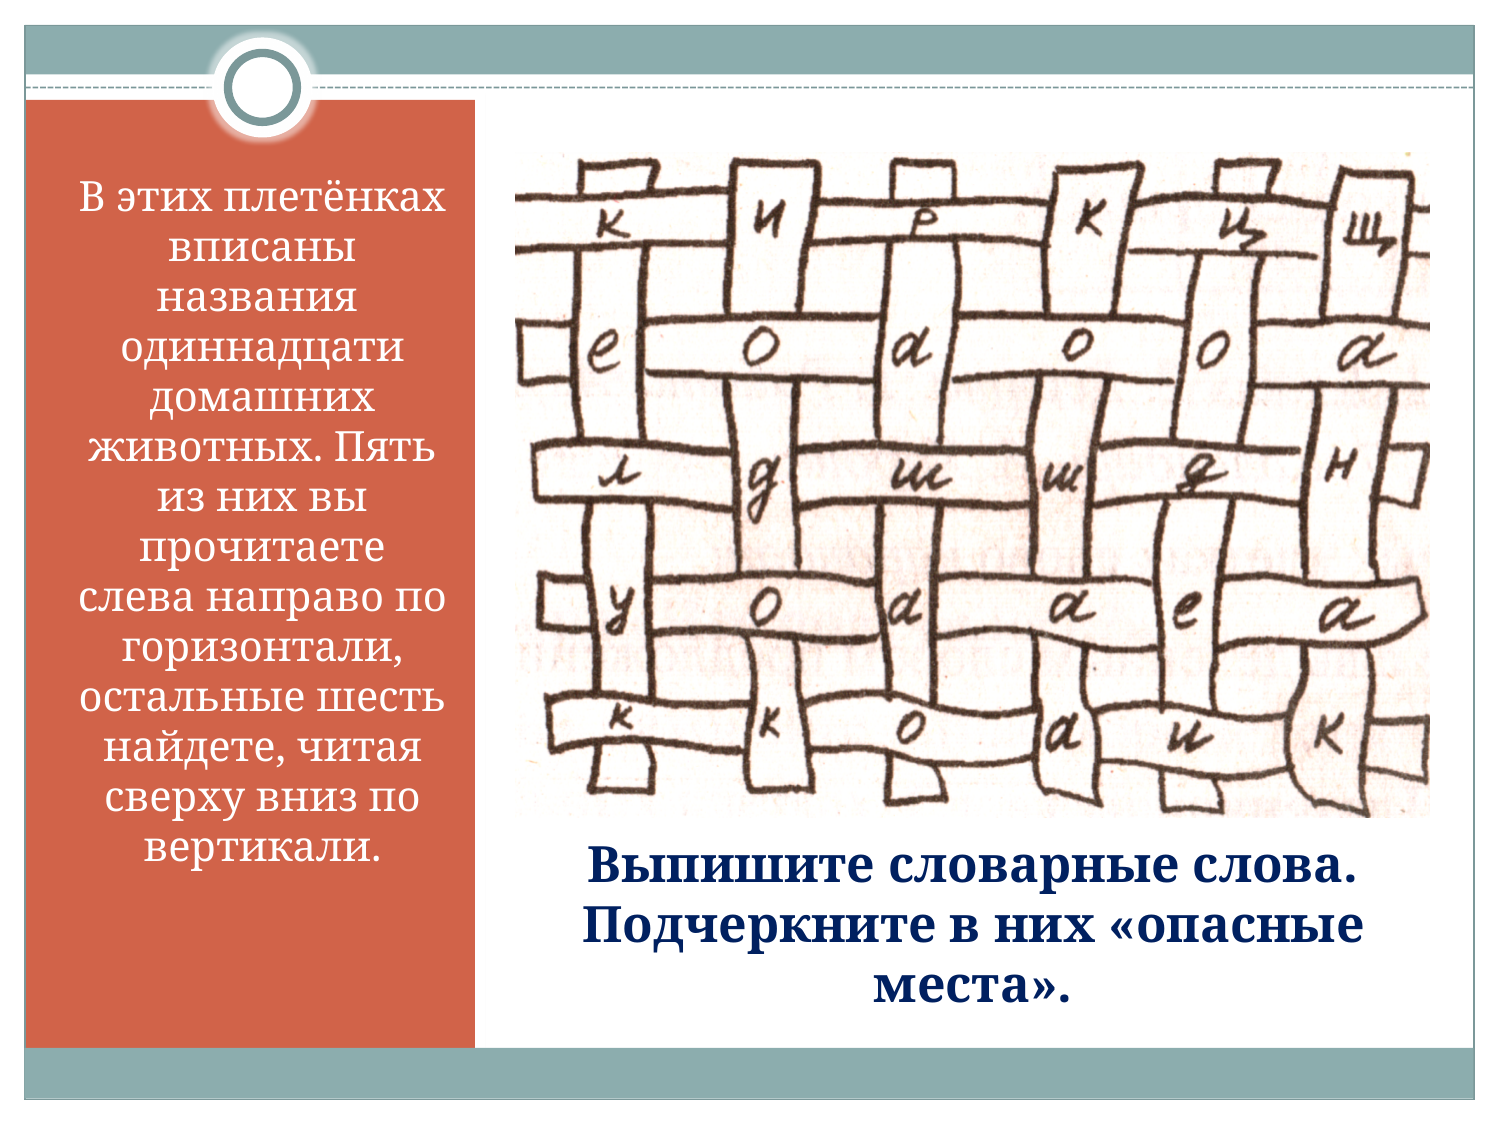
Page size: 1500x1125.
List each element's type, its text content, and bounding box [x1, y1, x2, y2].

list В этих плетёнках вписаны названия одиннадцати домашних животных. Пять из них вы прочитаете слева направо по горизонтали, остальные шесть найдете, читая сверху вниз по вертикали. [62, 162, 463, 1025]
title Выпишите словарные слова. Подчеркните в них «опасные места». [492, 825, 1455, 1025]
picture [515, 152, 1430, 818]
